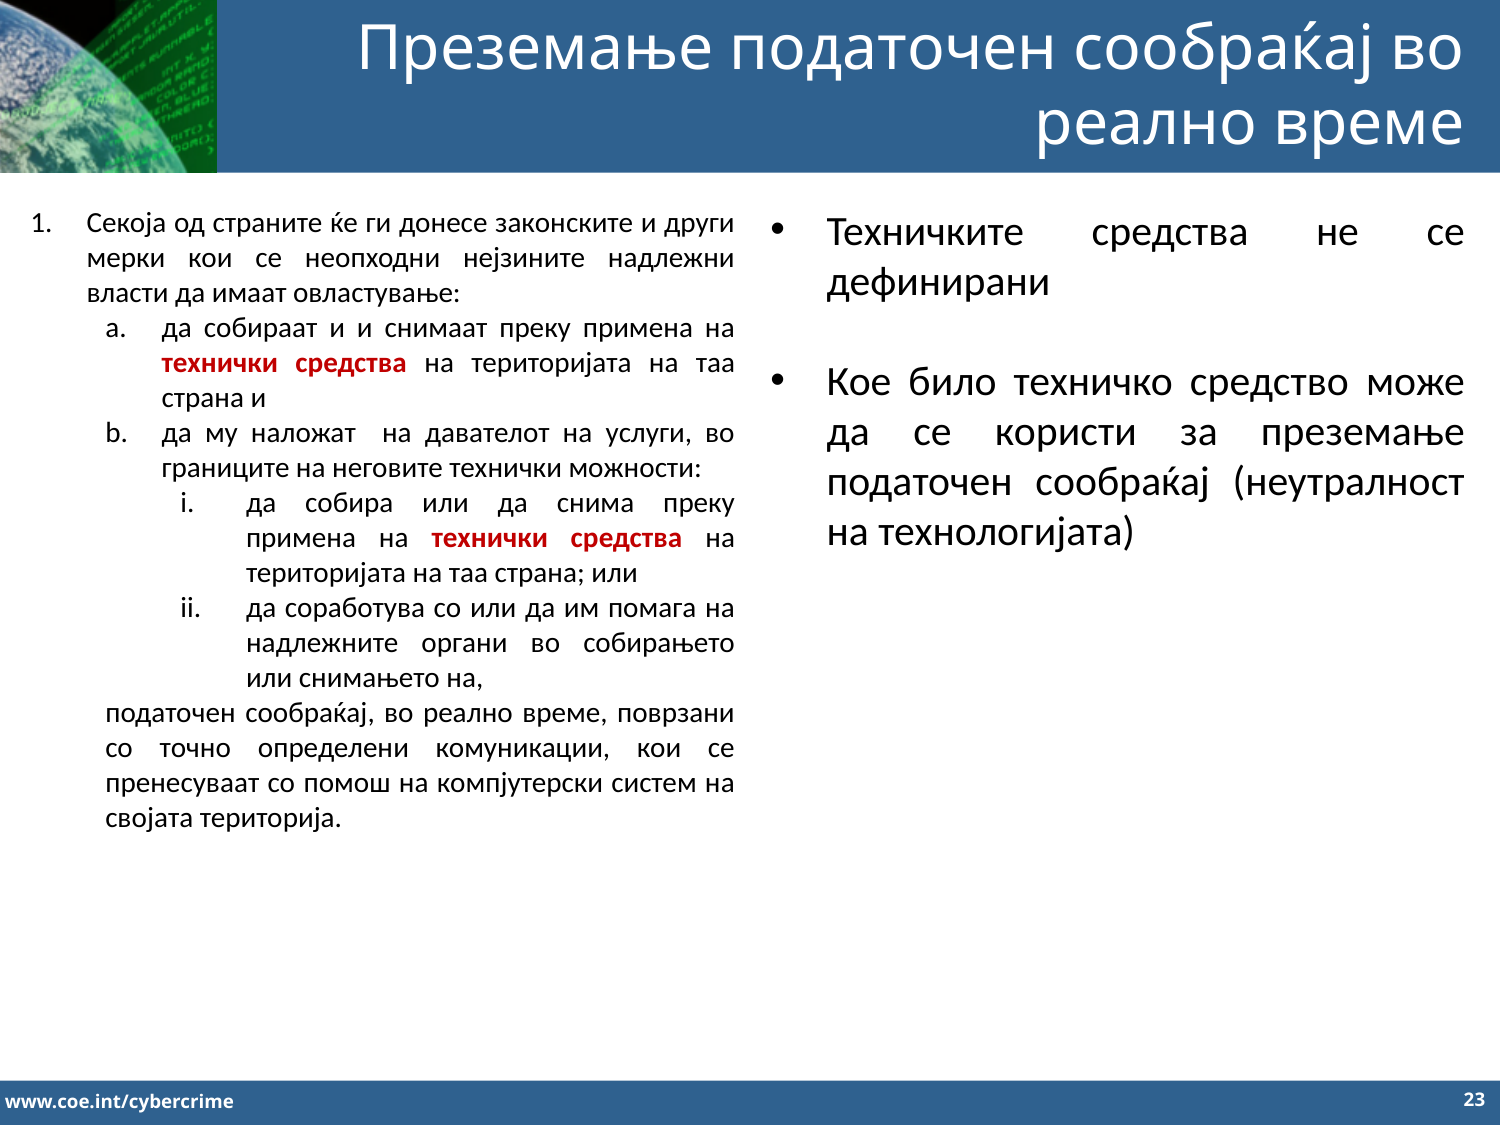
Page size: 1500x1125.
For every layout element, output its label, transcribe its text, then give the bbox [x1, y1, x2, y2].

text_box Секоја од страните ќе ги донесе законските и други мерки кои се неопходни нејзините надлежни власти да имаат овластување: да собираат и и снимаат преку примена на технички средства на територијата на таа страна и да му наложат на давателот на услуги, во границите на неговите технички можности: да собира или да снима преку примена на технички средства на територијата на таа страна; или да соработува со или да им помага на надлежните органи во собирањето или снимањето на, податочен сообраќај, во реално време, поврзани со точно определени комуникации, кои се пренесуваат со помош на компјутерски систем на својата територија. [15, 196, 750, 841]
text_box Преземање податочен сообраќај во реално време [227, 0, 1480, 165]
picture [0, 0, 217, 173]
text_box Техничките средства не се дефинирани Кое било техничко средство може да се користи за преземање податочен сообраќај (неутралност на технологијата) [755, 196, 1480, 562]
